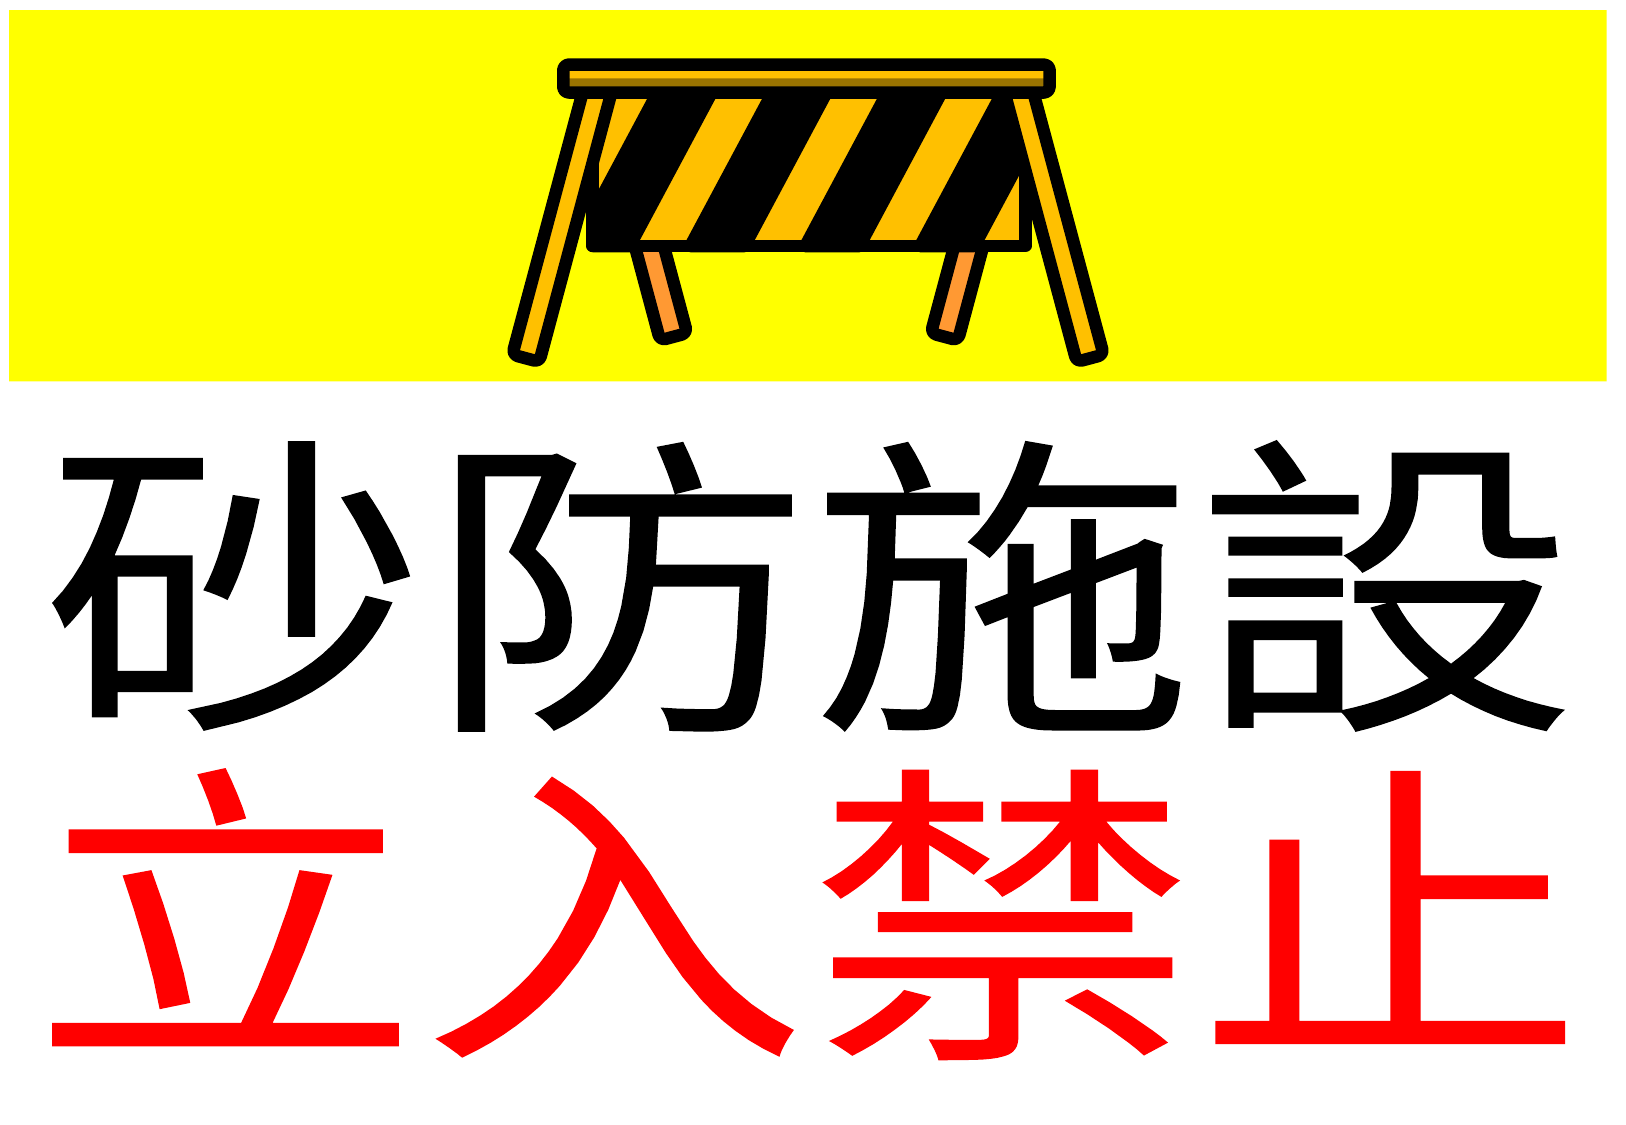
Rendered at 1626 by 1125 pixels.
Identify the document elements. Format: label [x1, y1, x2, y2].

text_box [549, 64, 1067, 364]
text_box [51, 439, 1566, 1061]
text_box [7, 8, 1609, 383]
